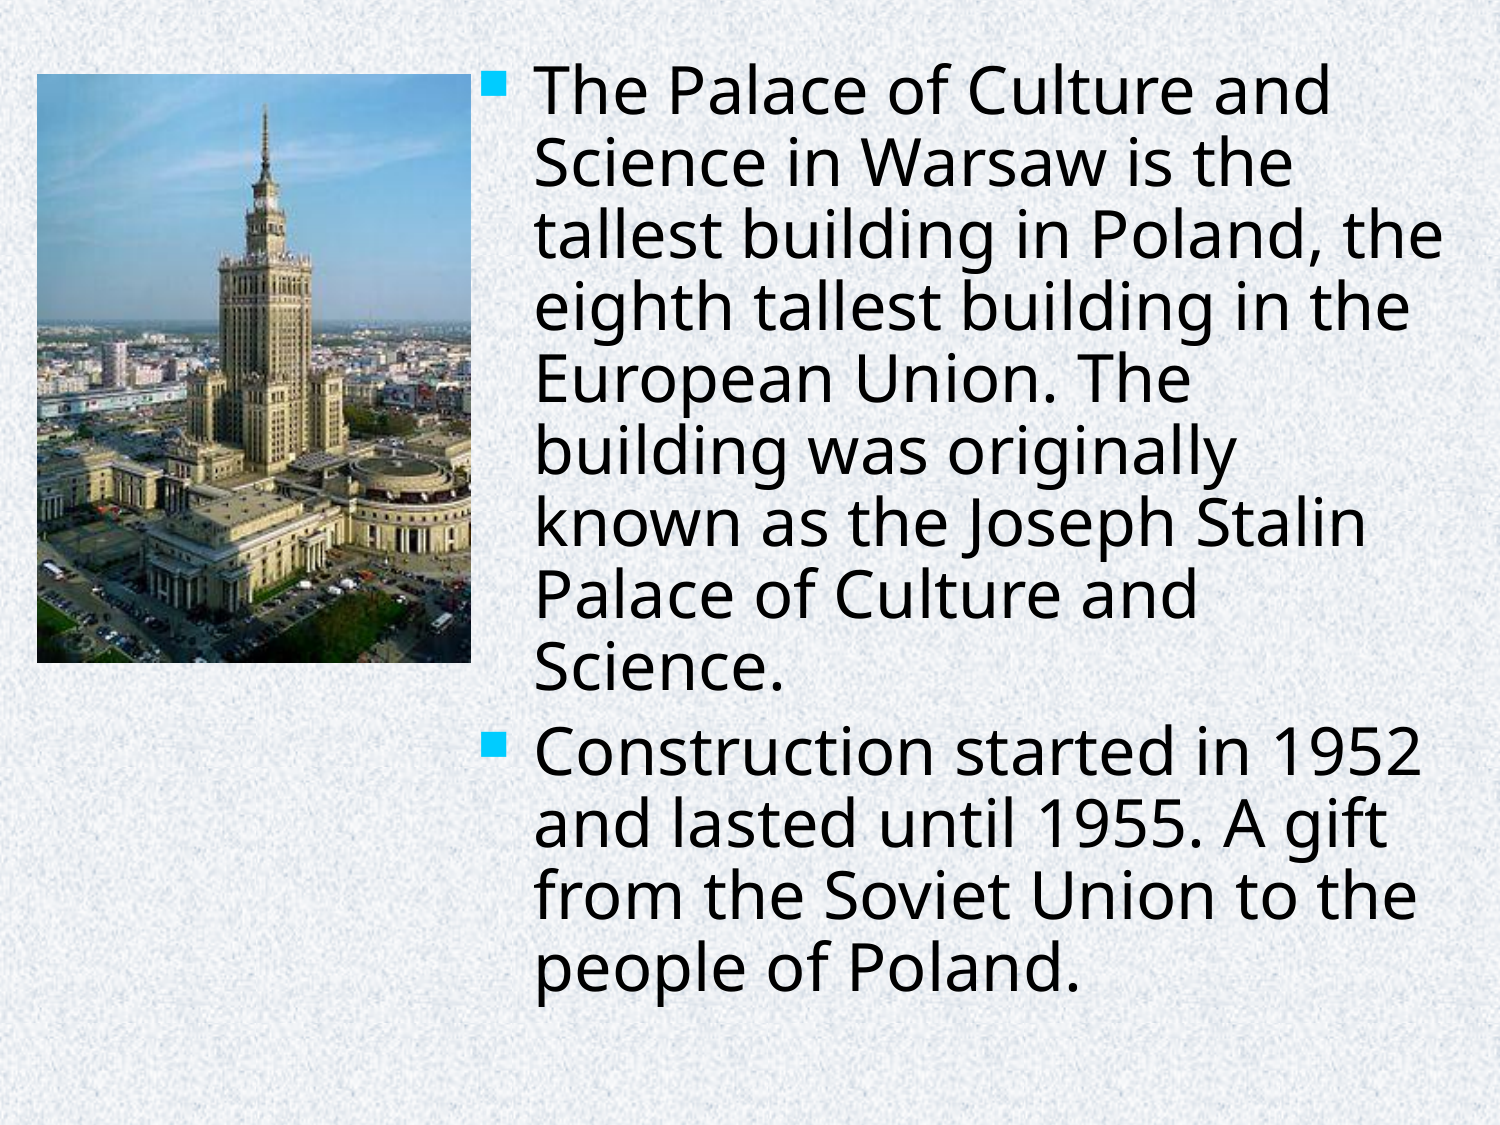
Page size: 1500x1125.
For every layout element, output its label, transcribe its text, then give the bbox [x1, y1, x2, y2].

list The Palace of Culture and Science in Warsaw is the tallest building in Poland, the eighth tallest building in the European Union. The building was originally known as the Joseph Stalin Palace of Culture and Science. Construction started in 1952 and lasted until 1955. A gift from the Soviet Union to the people of Poland. [462, 49, 1463, 1001]
picture [37, 74, 471, 663]
